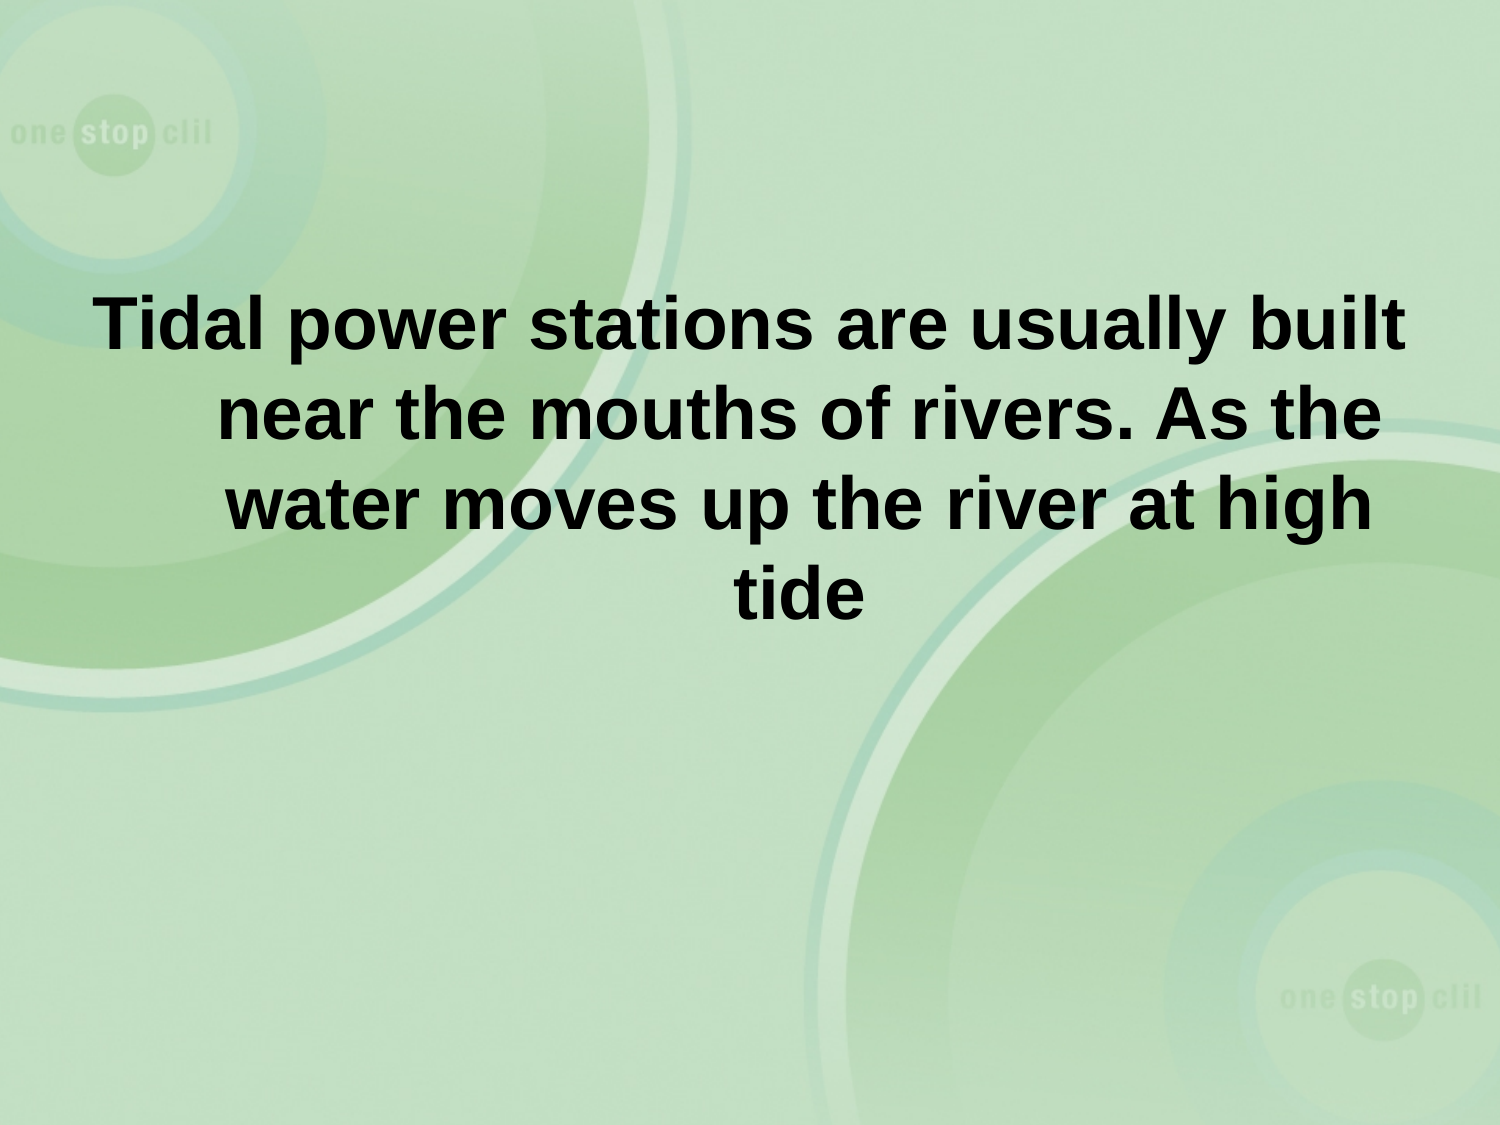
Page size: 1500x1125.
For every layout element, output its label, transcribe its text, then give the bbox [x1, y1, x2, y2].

list Tidal power stations are usually built near the mouths of rivers. As the water moves up the river at high tide [75, 267, 1425, 1010]
picture [0, 0, 1500, 1125]
